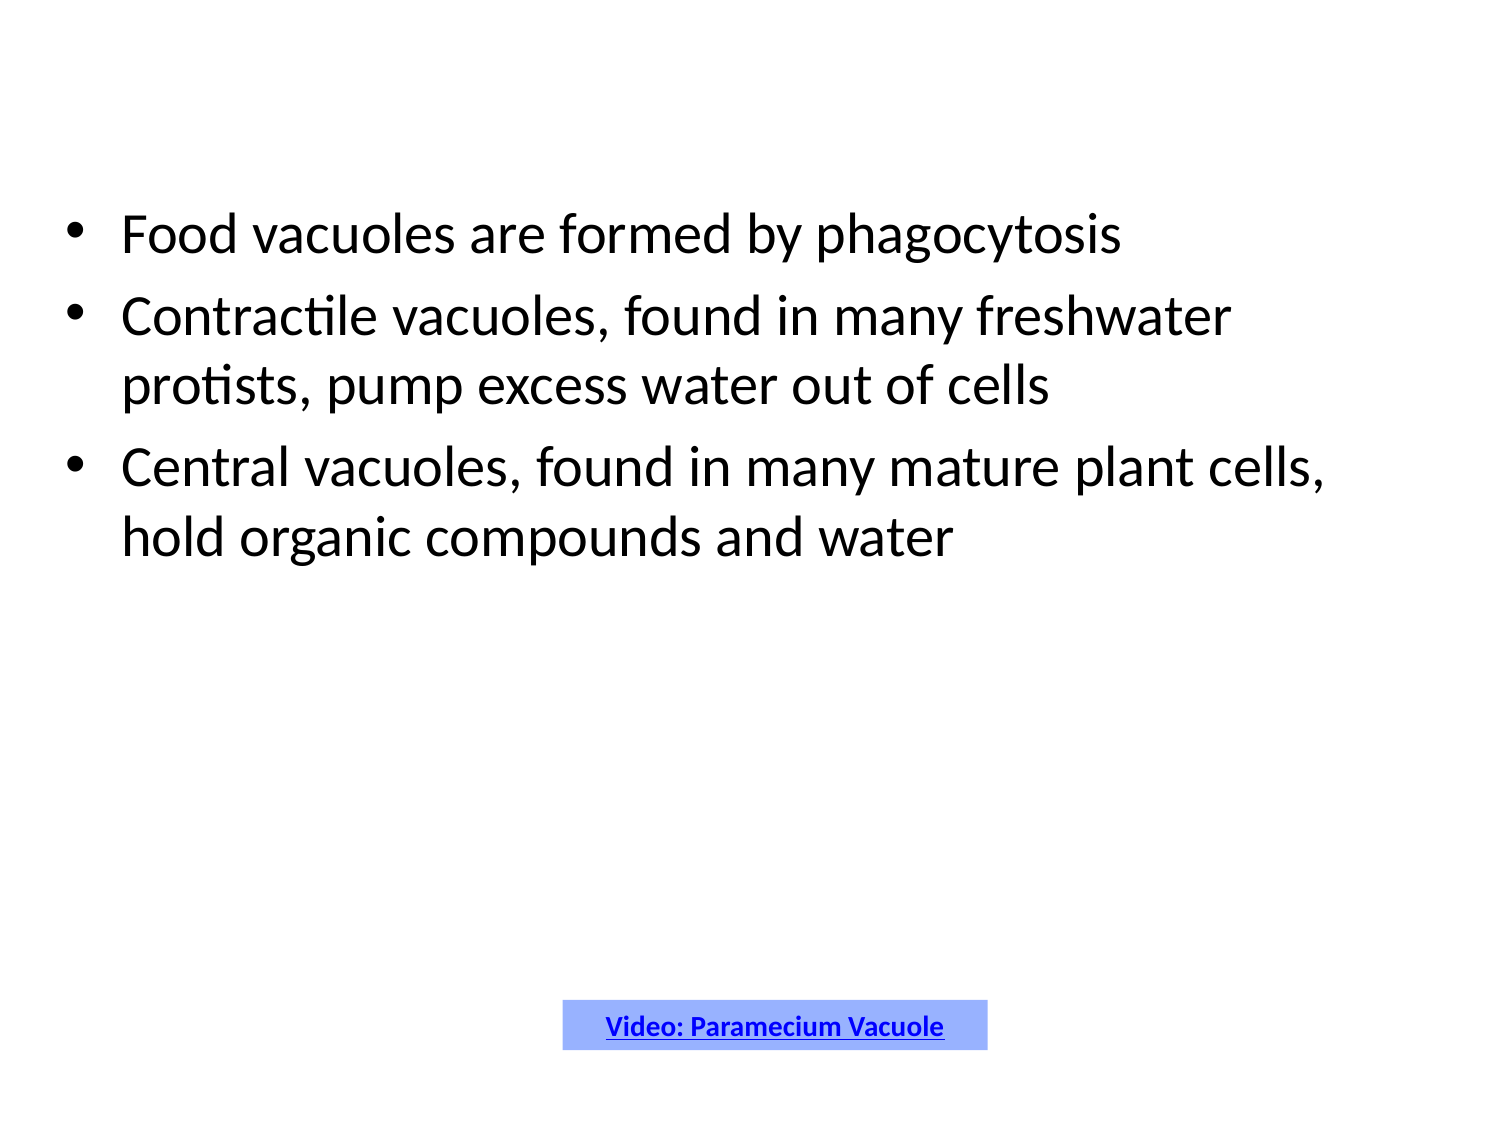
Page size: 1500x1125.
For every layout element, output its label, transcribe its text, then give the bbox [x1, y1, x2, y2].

text_box Video: Paramecium Vacuole [562, 999, 988, 1051]
list Food vacuoles are formed by phagocytosis Contractile vacuoles, found in many freshwater protists, pump excess water out of cells Central vacuoles, found in many mature plant cells, hold organic compounds and water [50, 187, 1450, 658]
